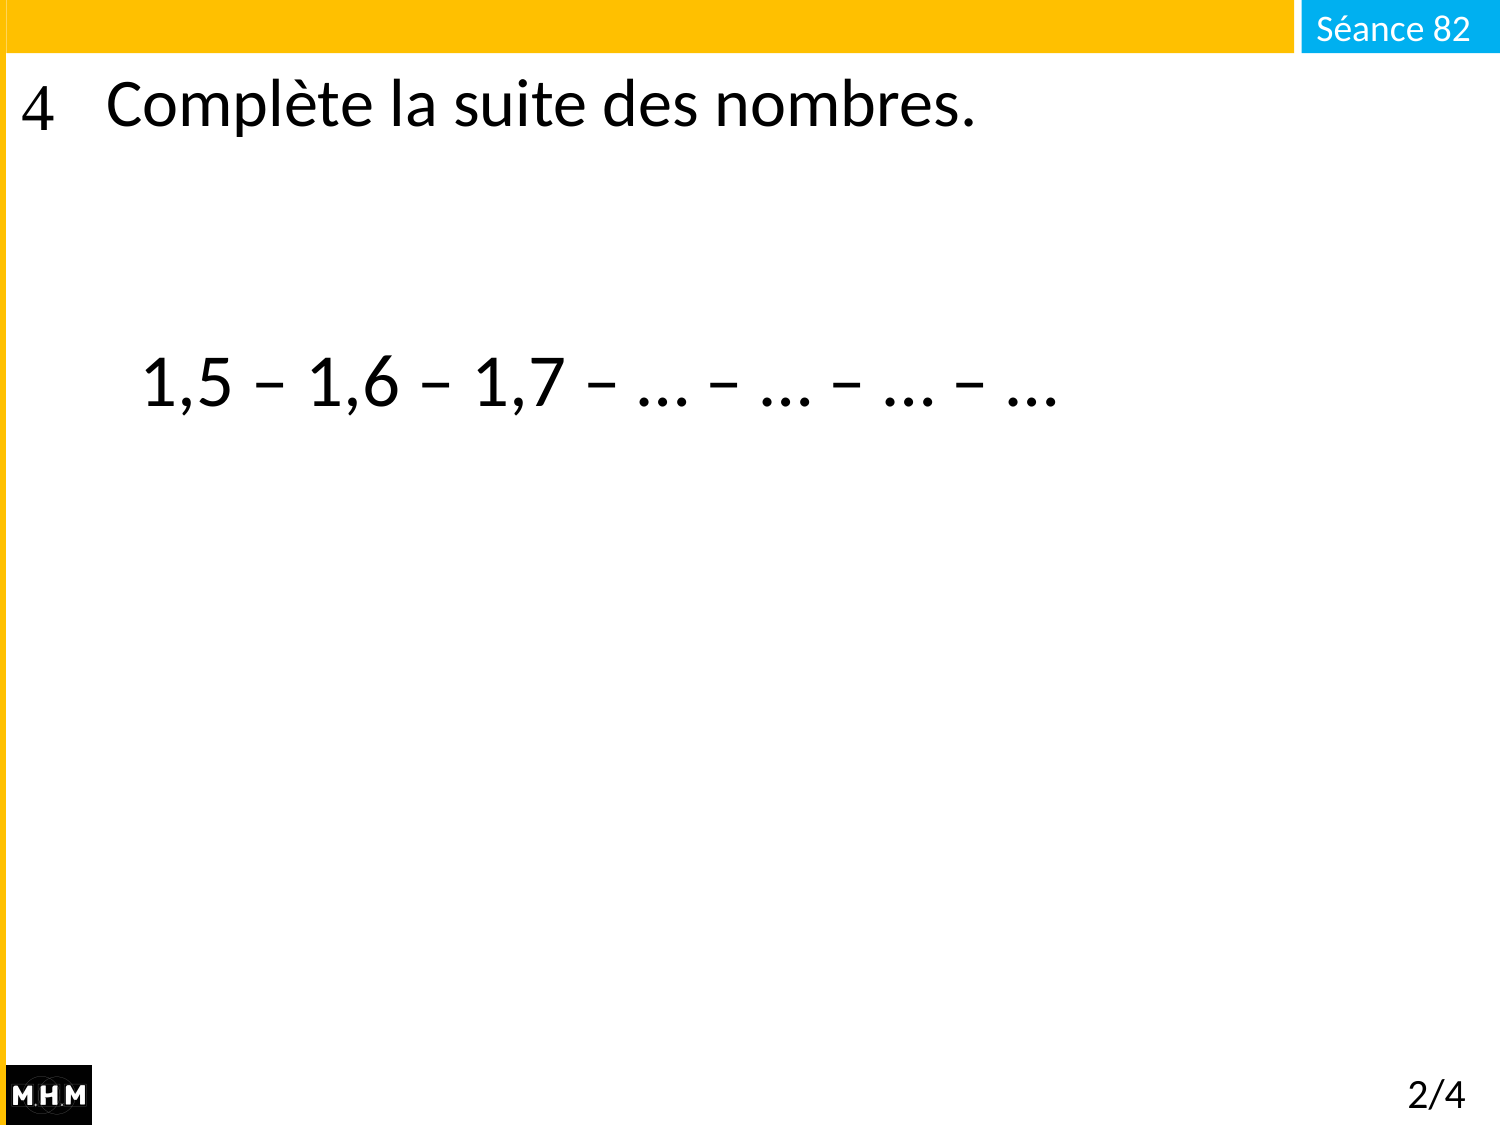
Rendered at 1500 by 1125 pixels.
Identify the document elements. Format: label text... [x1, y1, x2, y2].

list 2/4 [1373, 1064, 1500, 1125]
picture [6, 1065, 92, 1125]
text_box 1,5 – 1,6 – 1,7 – … – … – … – … [125, 323, 1342, 429]
title Complète la suite des nombres. [91, 60, 1385, 150]
